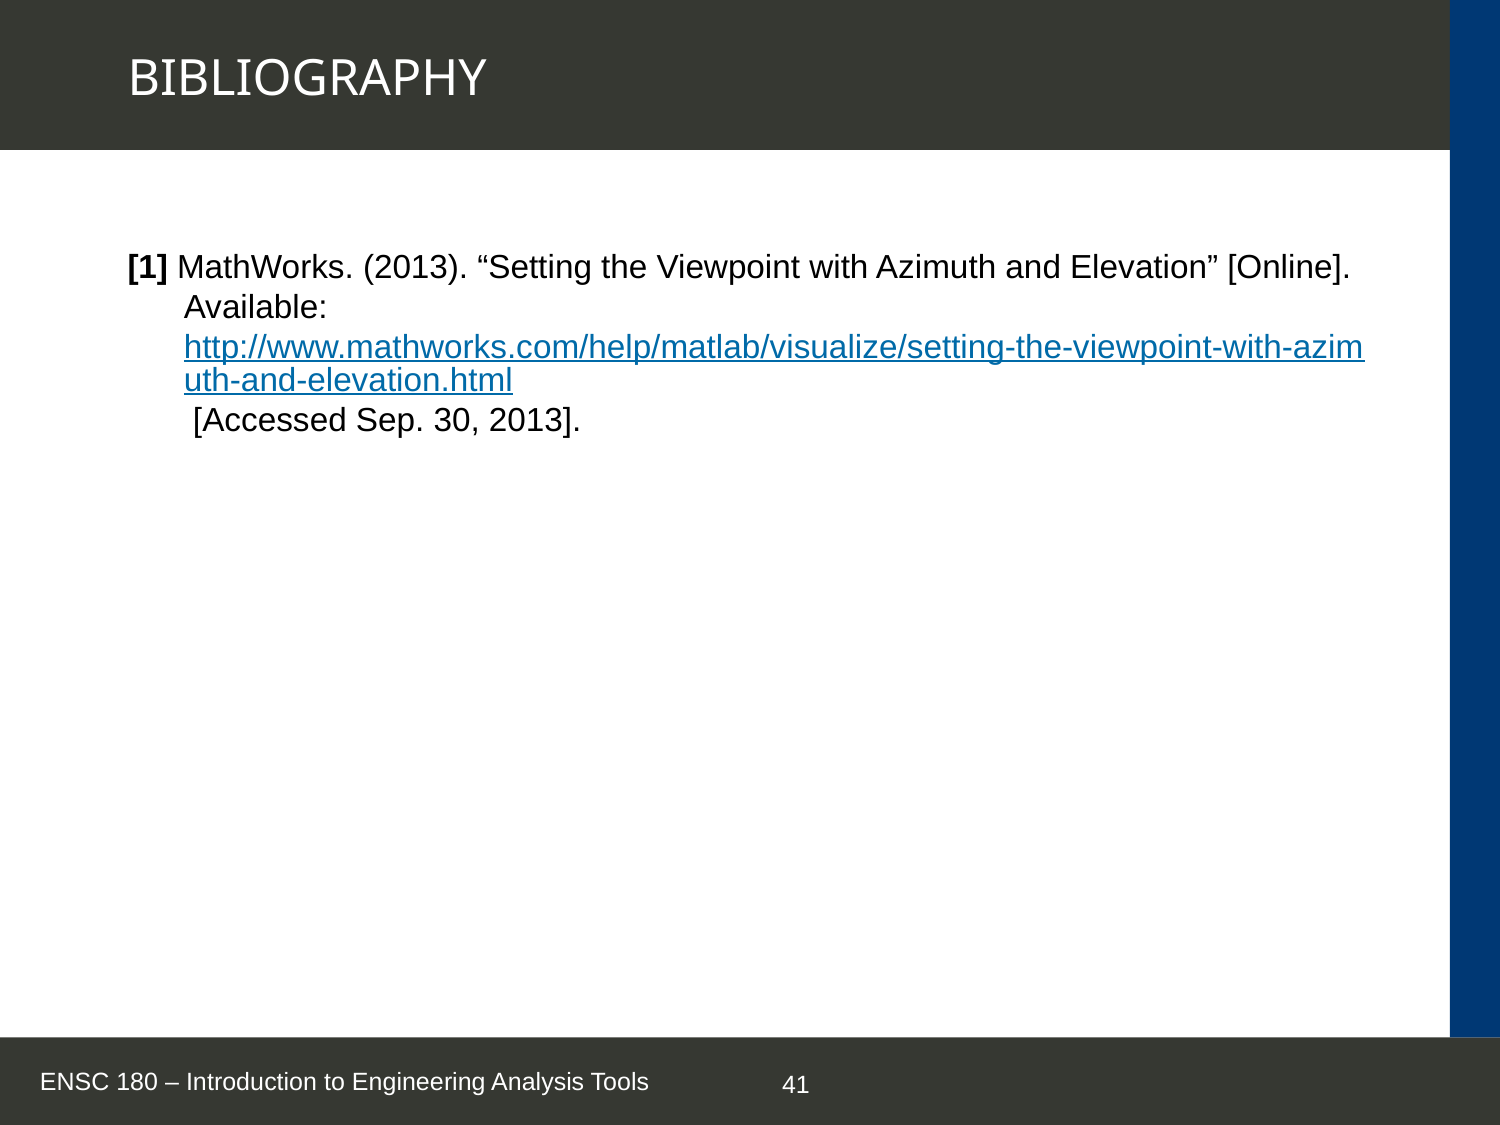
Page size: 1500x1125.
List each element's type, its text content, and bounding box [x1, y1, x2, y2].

footer ENSC 180 – Introduction to Engineering Analysis Tools [24, 1057, 740, 1113]
list [1] MathWorks. (2013). “Setting the Viewpoint with Azimuth and Elevation” [Online]. Available: http://www.mathworks.com/help/matlab/visualize/setting-the-viewpoint-with-azimuth-and-elevation.html [Accessed Sep. 30, 2013]. [112, 237, 1388, 1029]
title BIBLIOGRAPHY [112, 37, 1450, 138]
